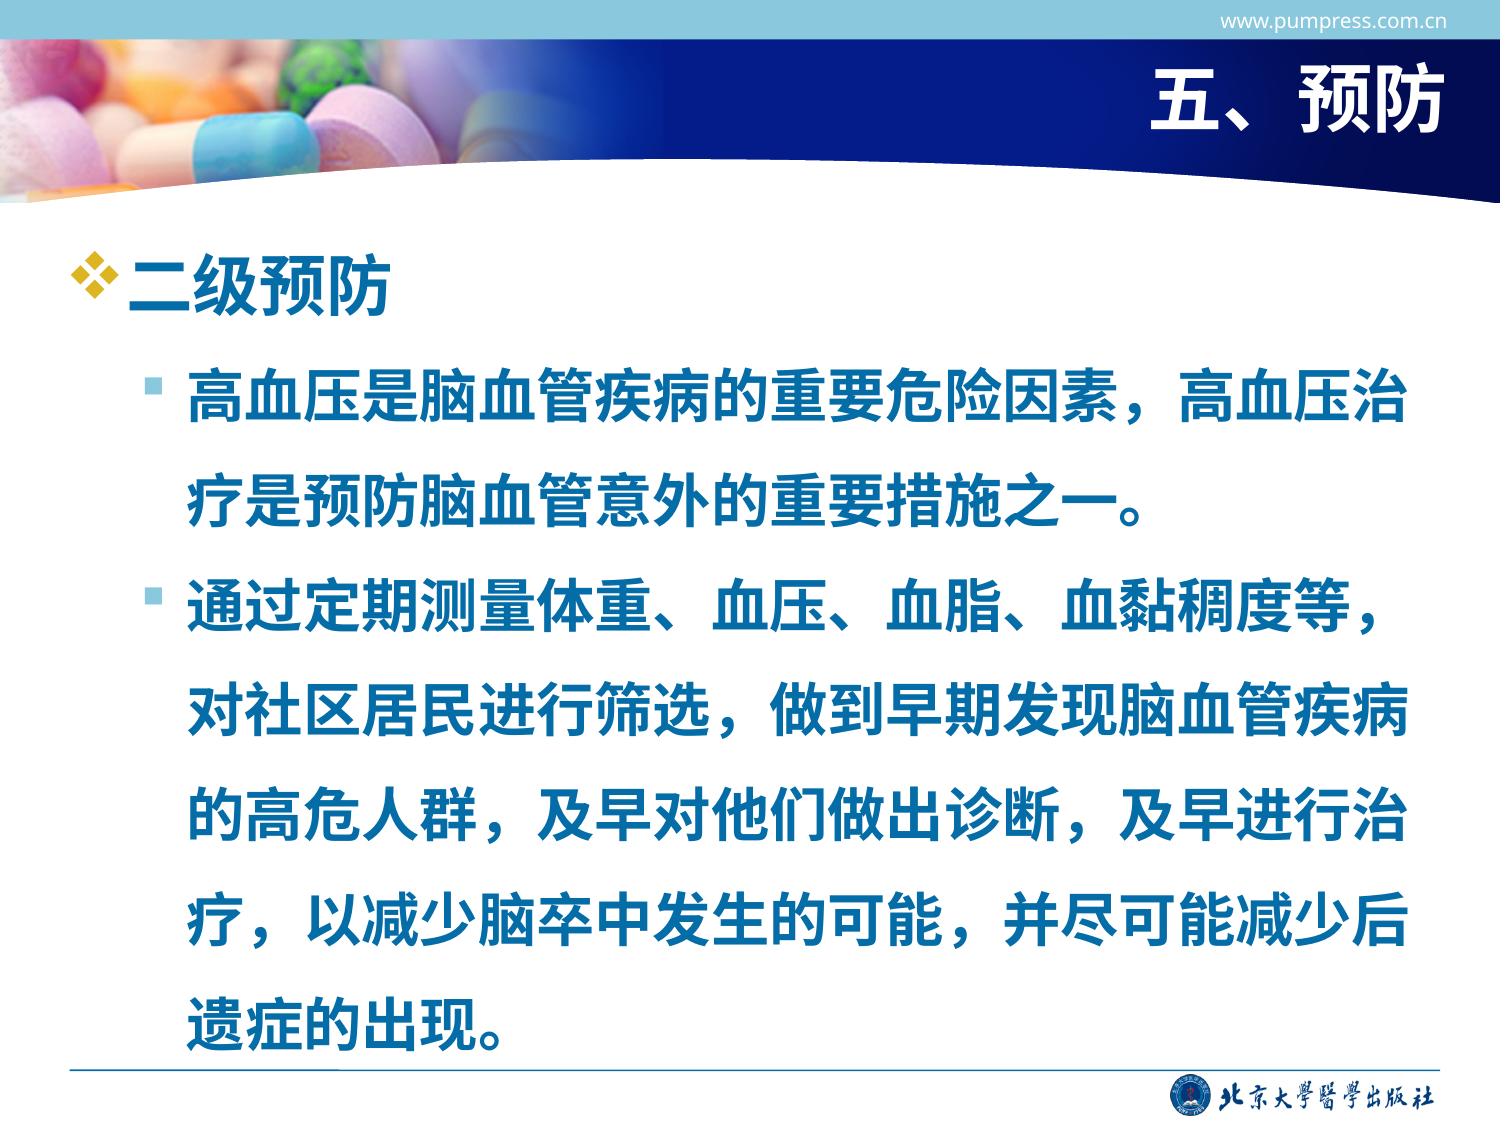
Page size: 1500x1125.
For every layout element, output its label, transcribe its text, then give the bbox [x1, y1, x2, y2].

list 二级预防 高血压是脑血管疾病的重要危险因素，高血压治疗是预防脑血管意外的重要措施之一。 通过定期测量体重、血压、血脂、血黏稠度等，对社区居民进行筛选，做到早期发现脑血管疾病的高危人群，及早对他们做出诊断，及早进行治疗，以减少脑卒中发生的可能，并尽可能减少后遗症的出现。 [49, 196, 1463, 1071]
picture [0, 40, 1500, 203]
title 五、预防 [137, 49, 1463, 143]
picture [1170, 1074, 1436, 1118]
slide_number www.pumpress.com.cn [1024, 0, 1463, 38]
